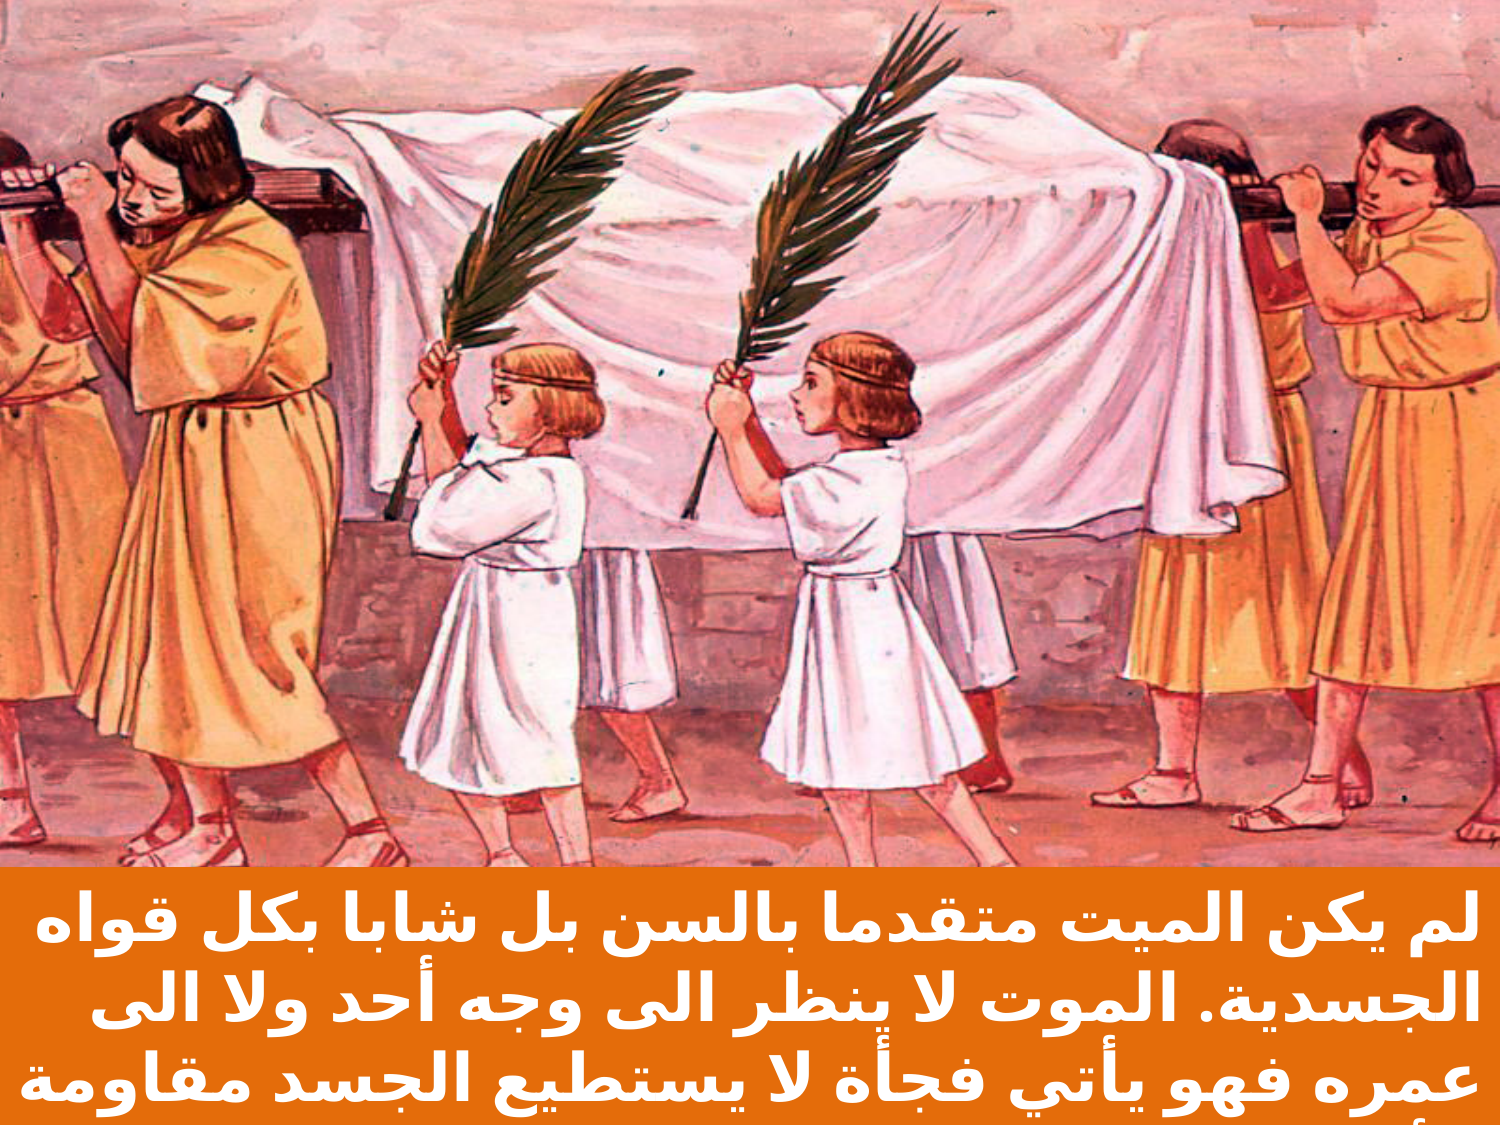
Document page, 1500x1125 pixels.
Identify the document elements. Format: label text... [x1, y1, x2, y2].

picture [0, 0, 1500, 868]
text_box لم يكن الميت متقدما بالسن بل شابا بكل قواه الجسدية. الموت لا ينظر الى وجه أحد ولا الى عمره فهو يأتي فجأة لا يستطيع الجسد مقاومة الأمراض او يتعرض الى حوادث خطيرة [0, 876, 1500, 1125]
